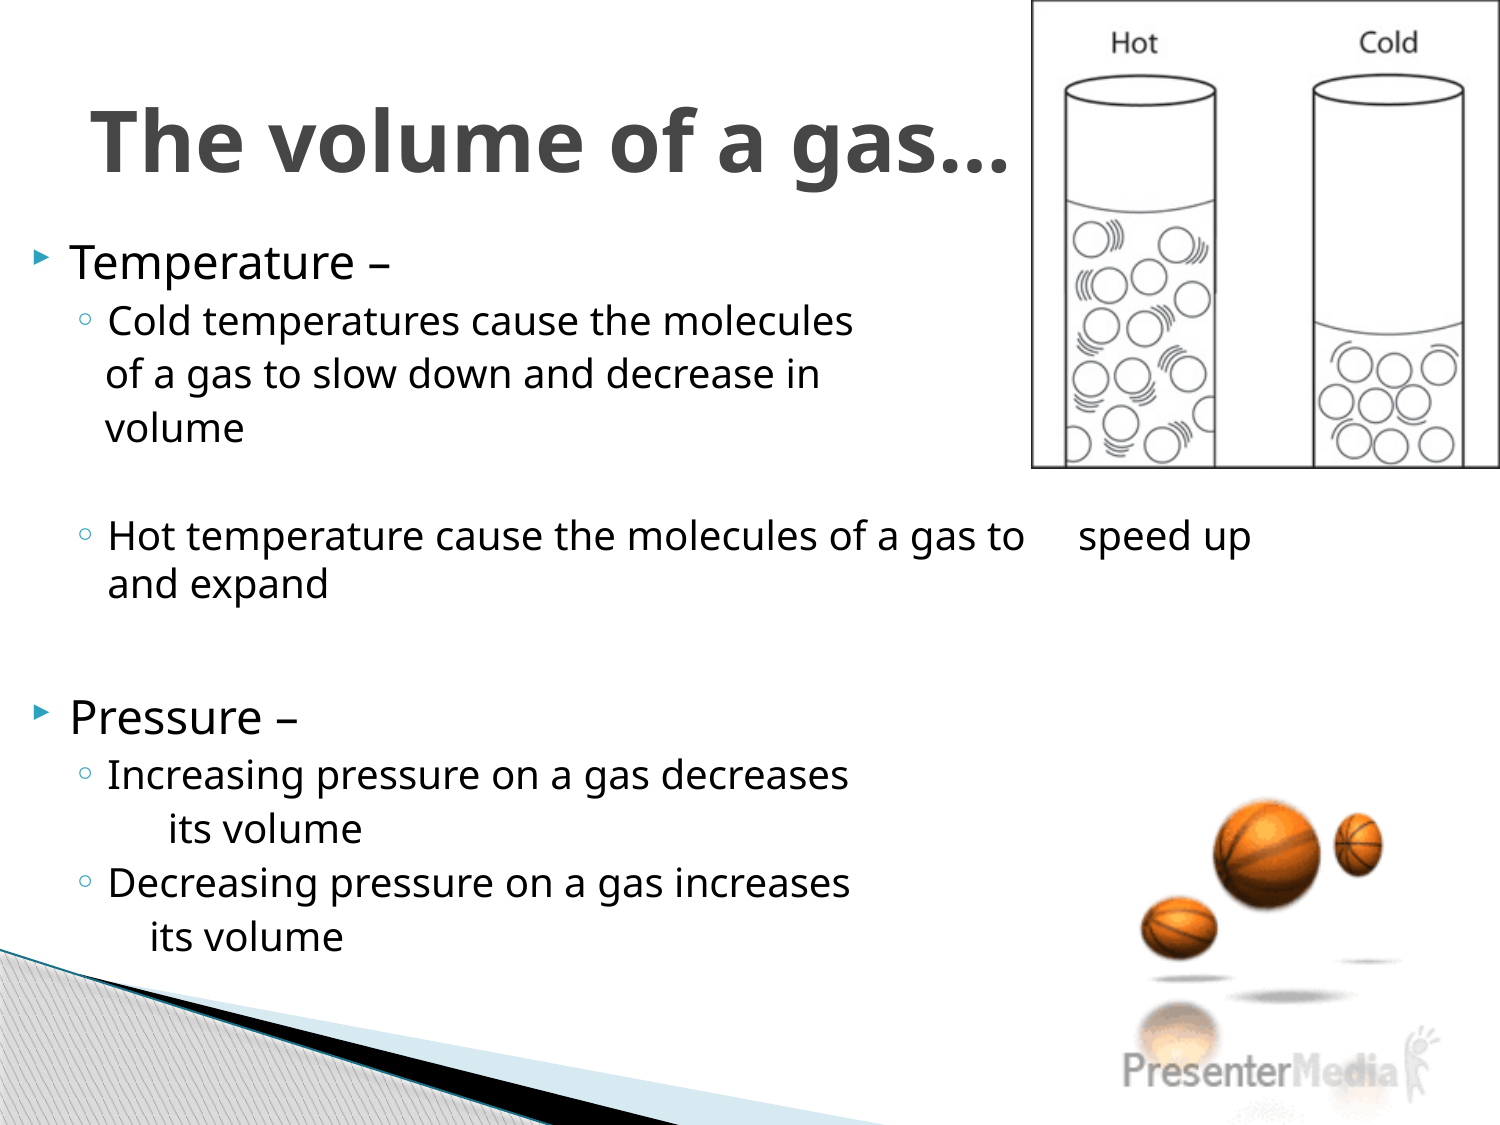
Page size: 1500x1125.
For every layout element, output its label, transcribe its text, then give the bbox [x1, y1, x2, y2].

list Temperature – Cold temperatures cause the molecules of a gas to slow down and decrease in volume Hot temperature cause the molecules of a gas to speed up and expand Pressure – Increasing pressure on a gas decreases its volume Decreasing pressure on a gas increases its volume [0, 224, 1350, 968]
picture [1030, 0, 1500, 469]
title The volume of a gas… [75, 45, 1025, 233]
picture [1037, 662, 1500, 1125]
